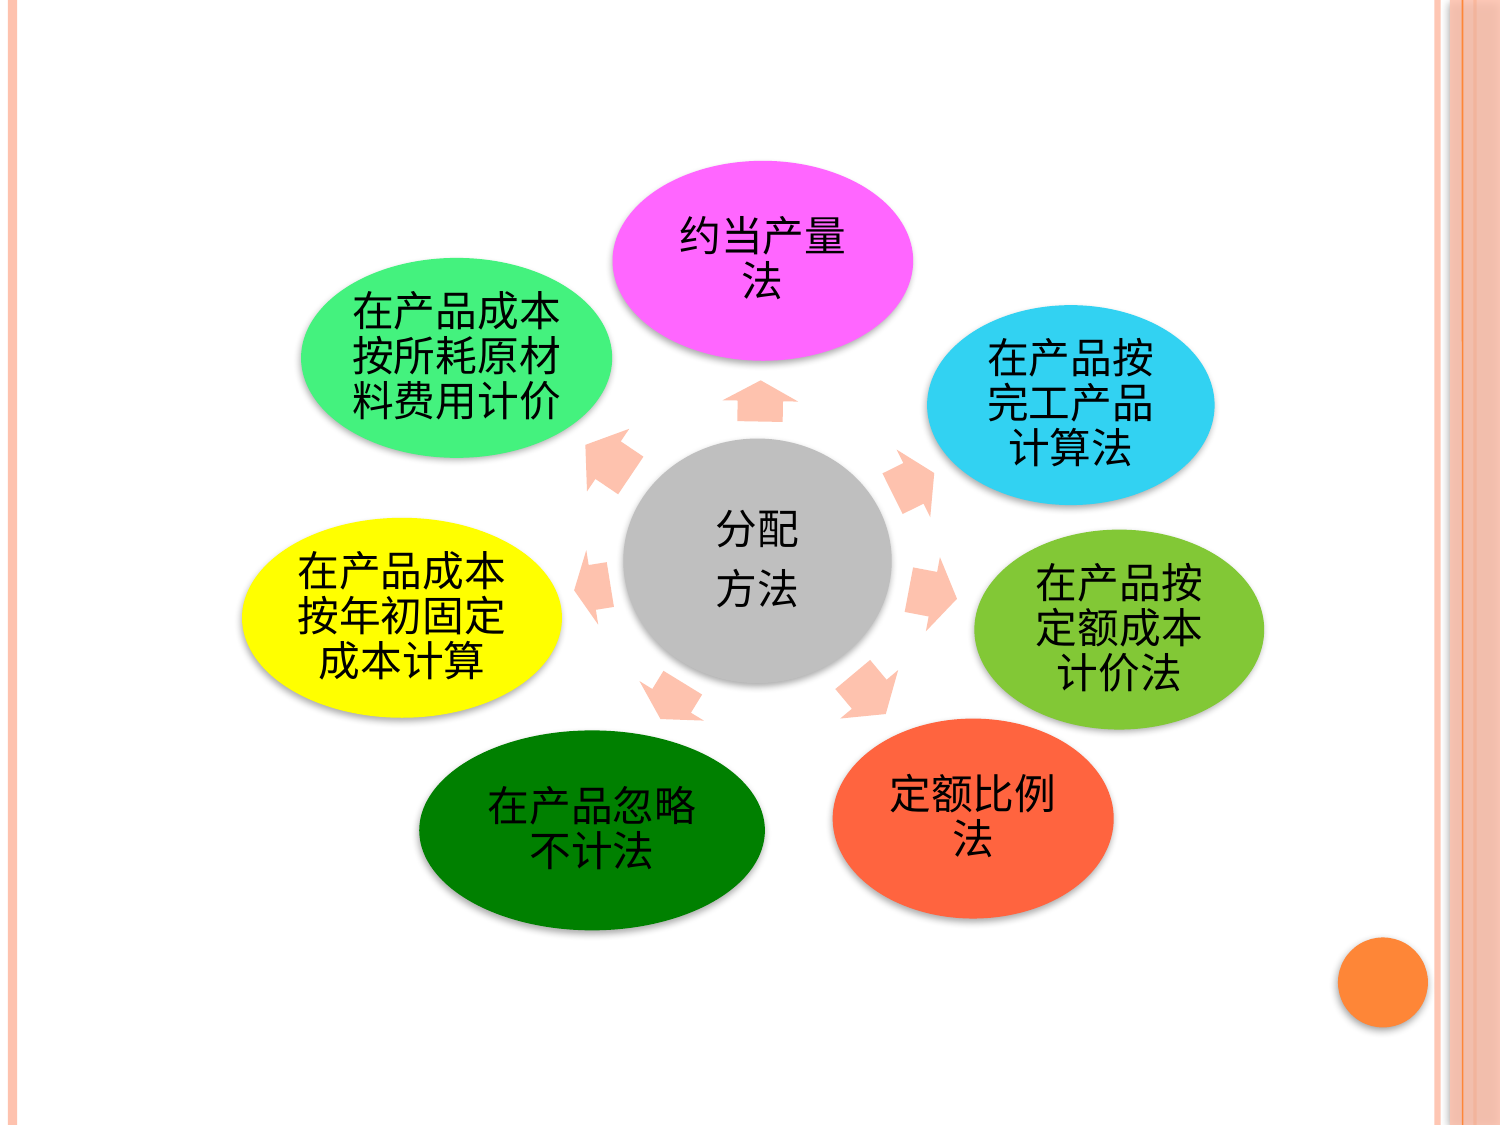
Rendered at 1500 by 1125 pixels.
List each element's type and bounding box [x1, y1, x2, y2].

text_box [40, 160, 1460, 932]
